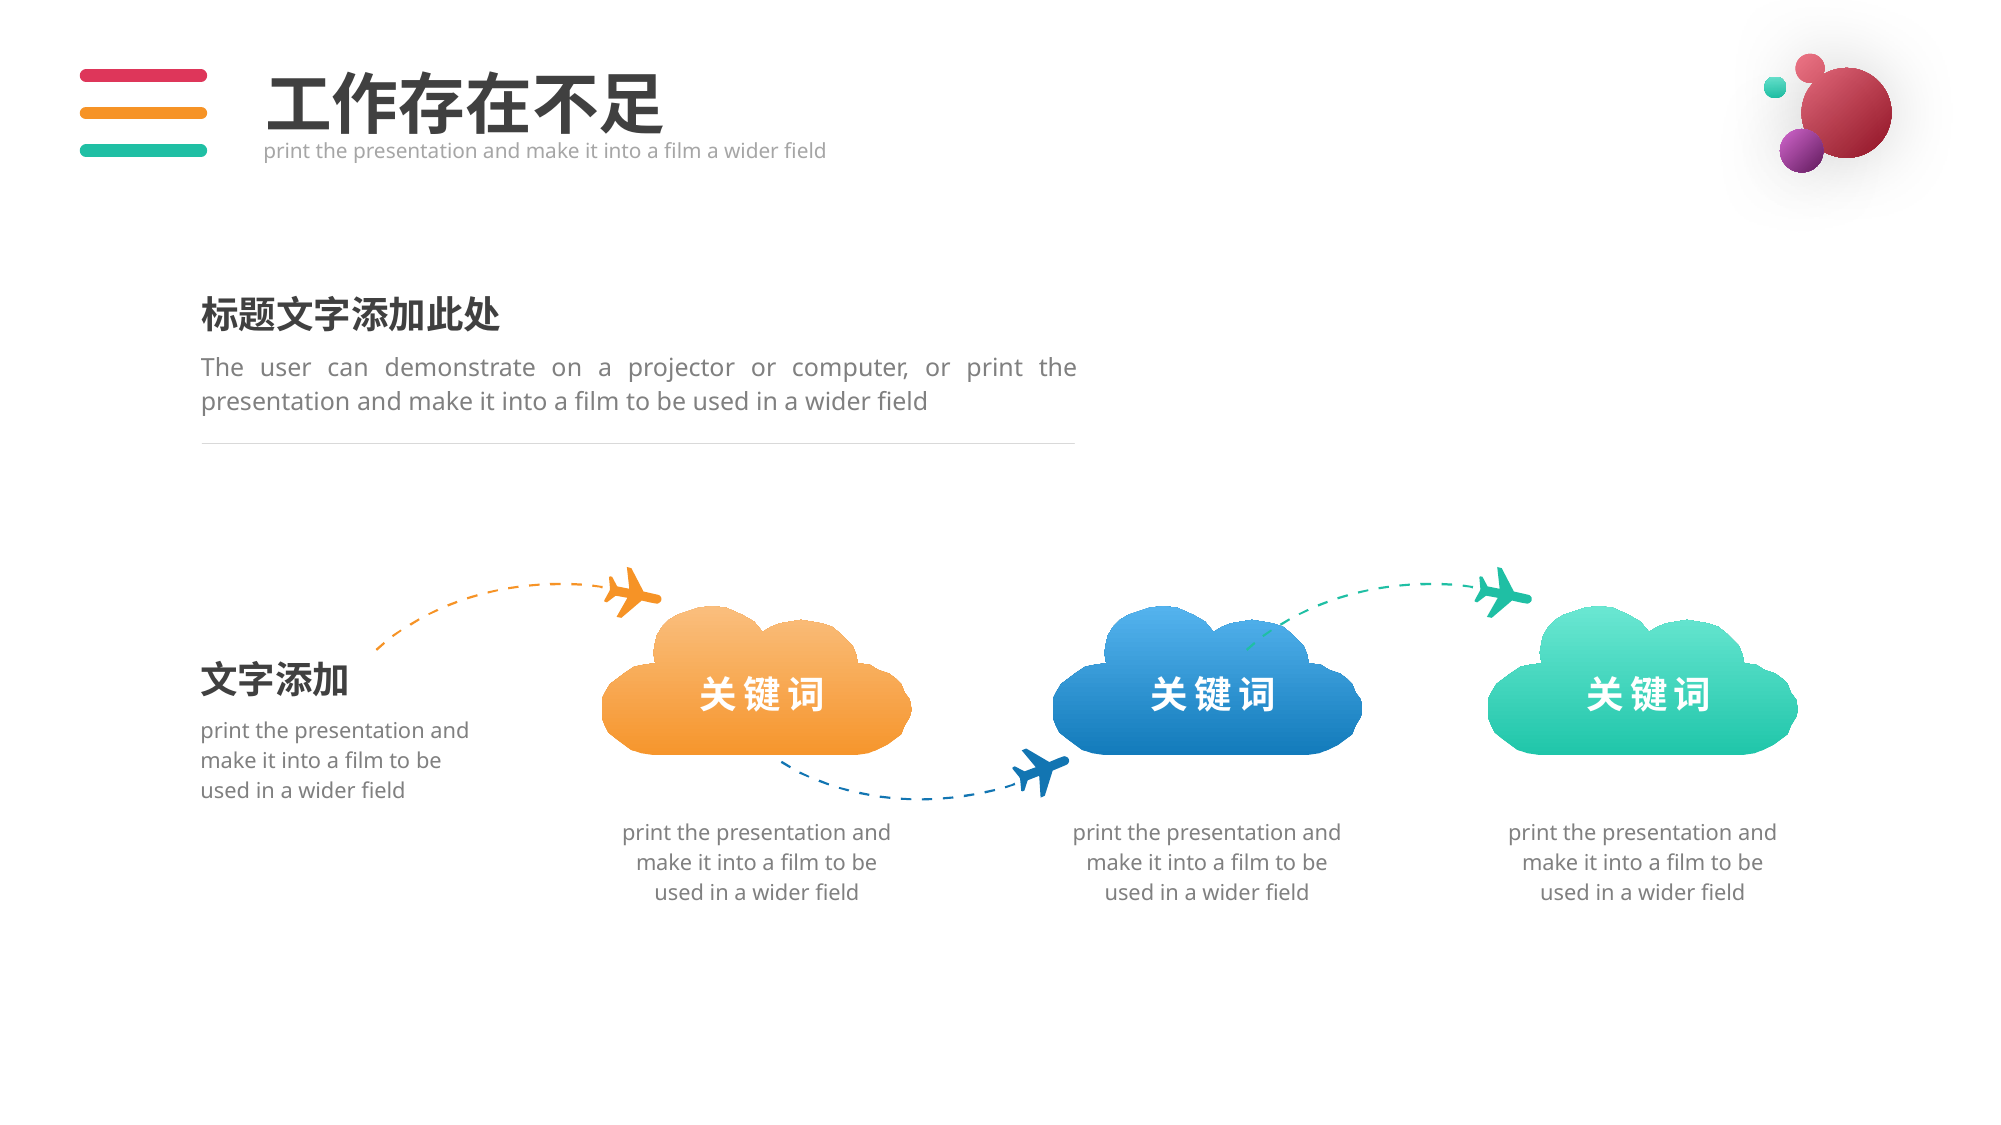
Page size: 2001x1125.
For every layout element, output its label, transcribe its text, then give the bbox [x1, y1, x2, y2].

text_box print the presentation and make it into a film to be used in a wider field [597, 807, 917, 912]
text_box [185, 648, 506, 812]
text_box print the presentation and make it into a film to be used in a wider field [1047, 807, 1368, 912]
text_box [186, 284, 1094, 424]
text_box [1052, 606, 1363, 756]
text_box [785, 735, 1070, 818]
text_box [1487, 606, 1798, 756]
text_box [1245, 566, 1532, 651]
text_box 关键词 [685, 652, 828, 734]
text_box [375, 566, 662, 651]
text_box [248, 54, 899, 171]
text_box 关键词 [1135, 652, 1279, 734]
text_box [86, 75, 201, 151]
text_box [1764, 53, 1892, 173]
text_box 关键词 [1571, 652, 1715, 734]
text_box [601, 606, 912, 756]
text_box print the presentation and make it into a film to be used in a wider field [1483, 807, 1803, 912]
